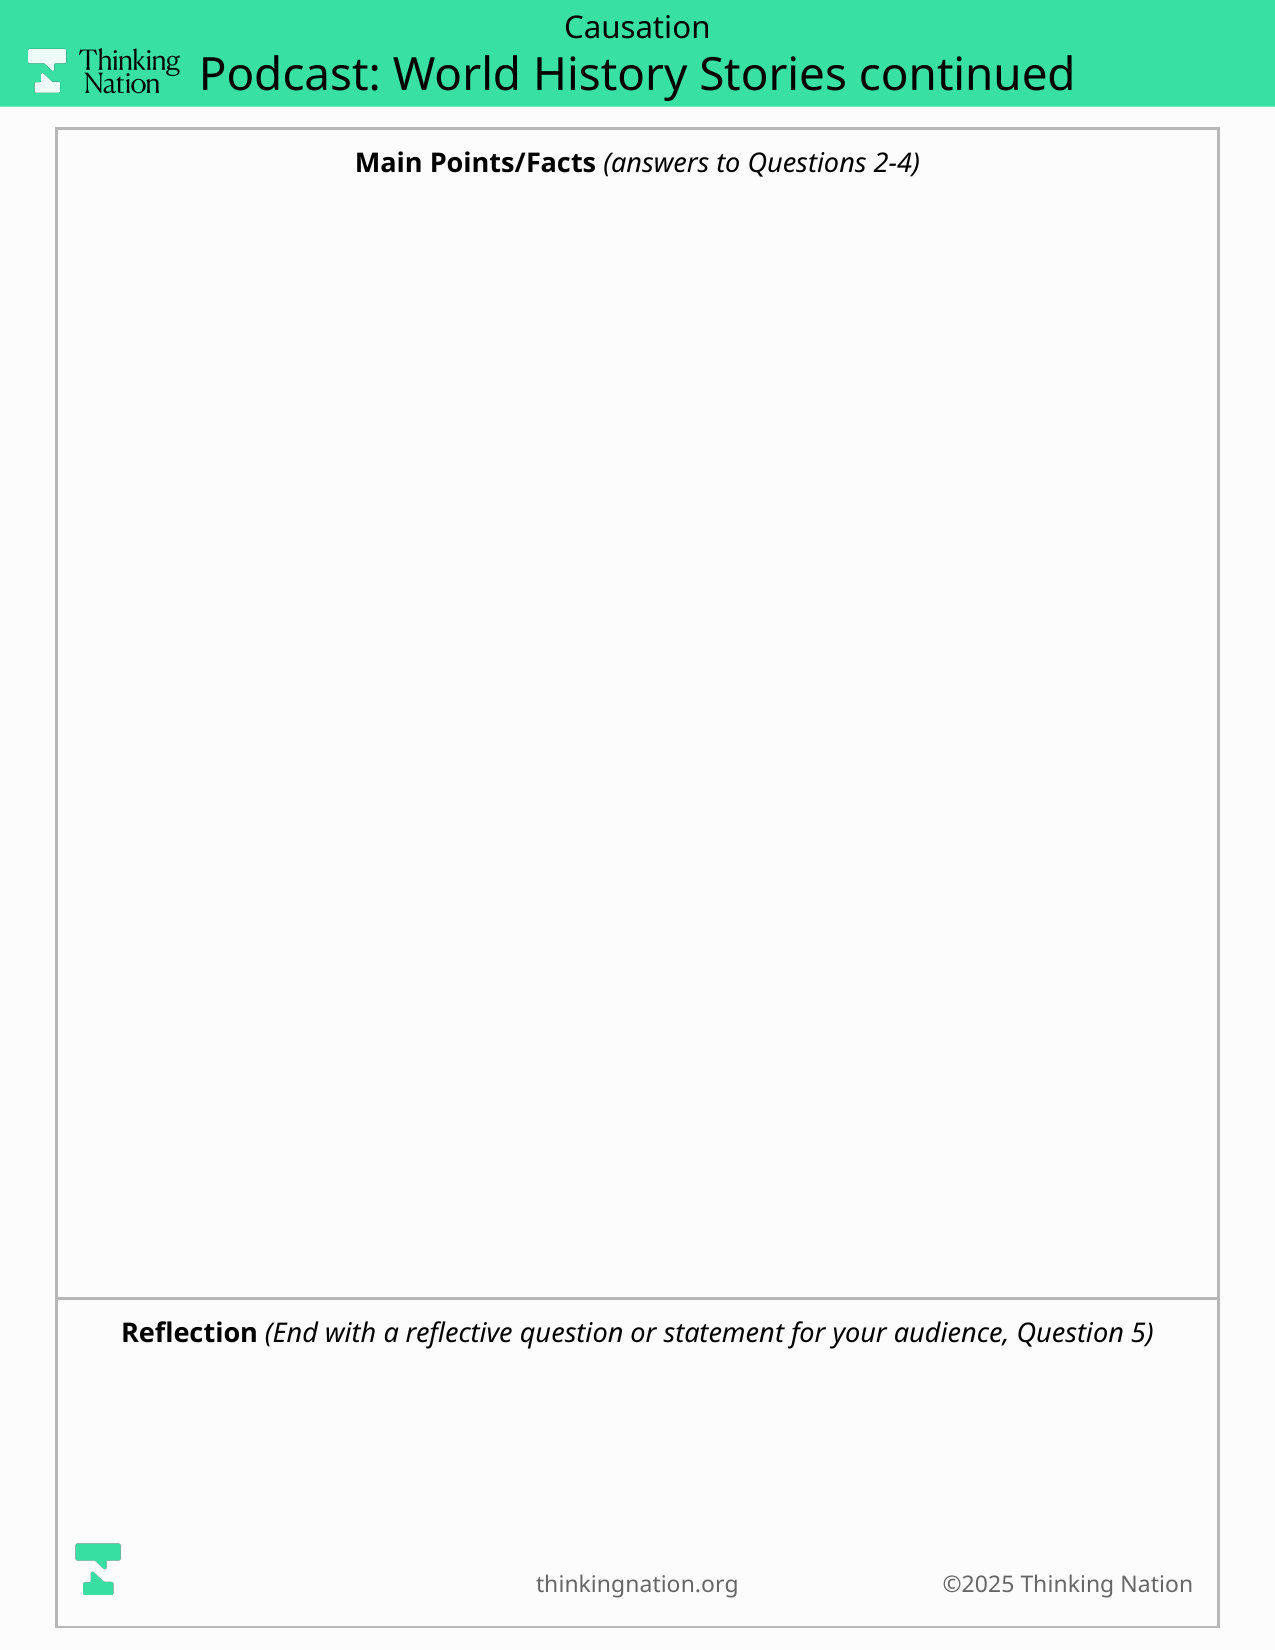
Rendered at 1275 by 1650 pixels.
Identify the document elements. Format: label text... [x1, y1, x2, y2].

picture [11, 34, 185, 107]
text_box Causation Podcast: World History Stories continued [0, 0, 1275, 107]
table_cell Reflection (End with a reflective question or statement for your audience, Question 5) [58, 1300, 1217, 1626]
table_header Main Points/Facts (answers to Questions 2-4) [58, 130, 1217, 1297]
picture [62, 1533, 134, 1605]
